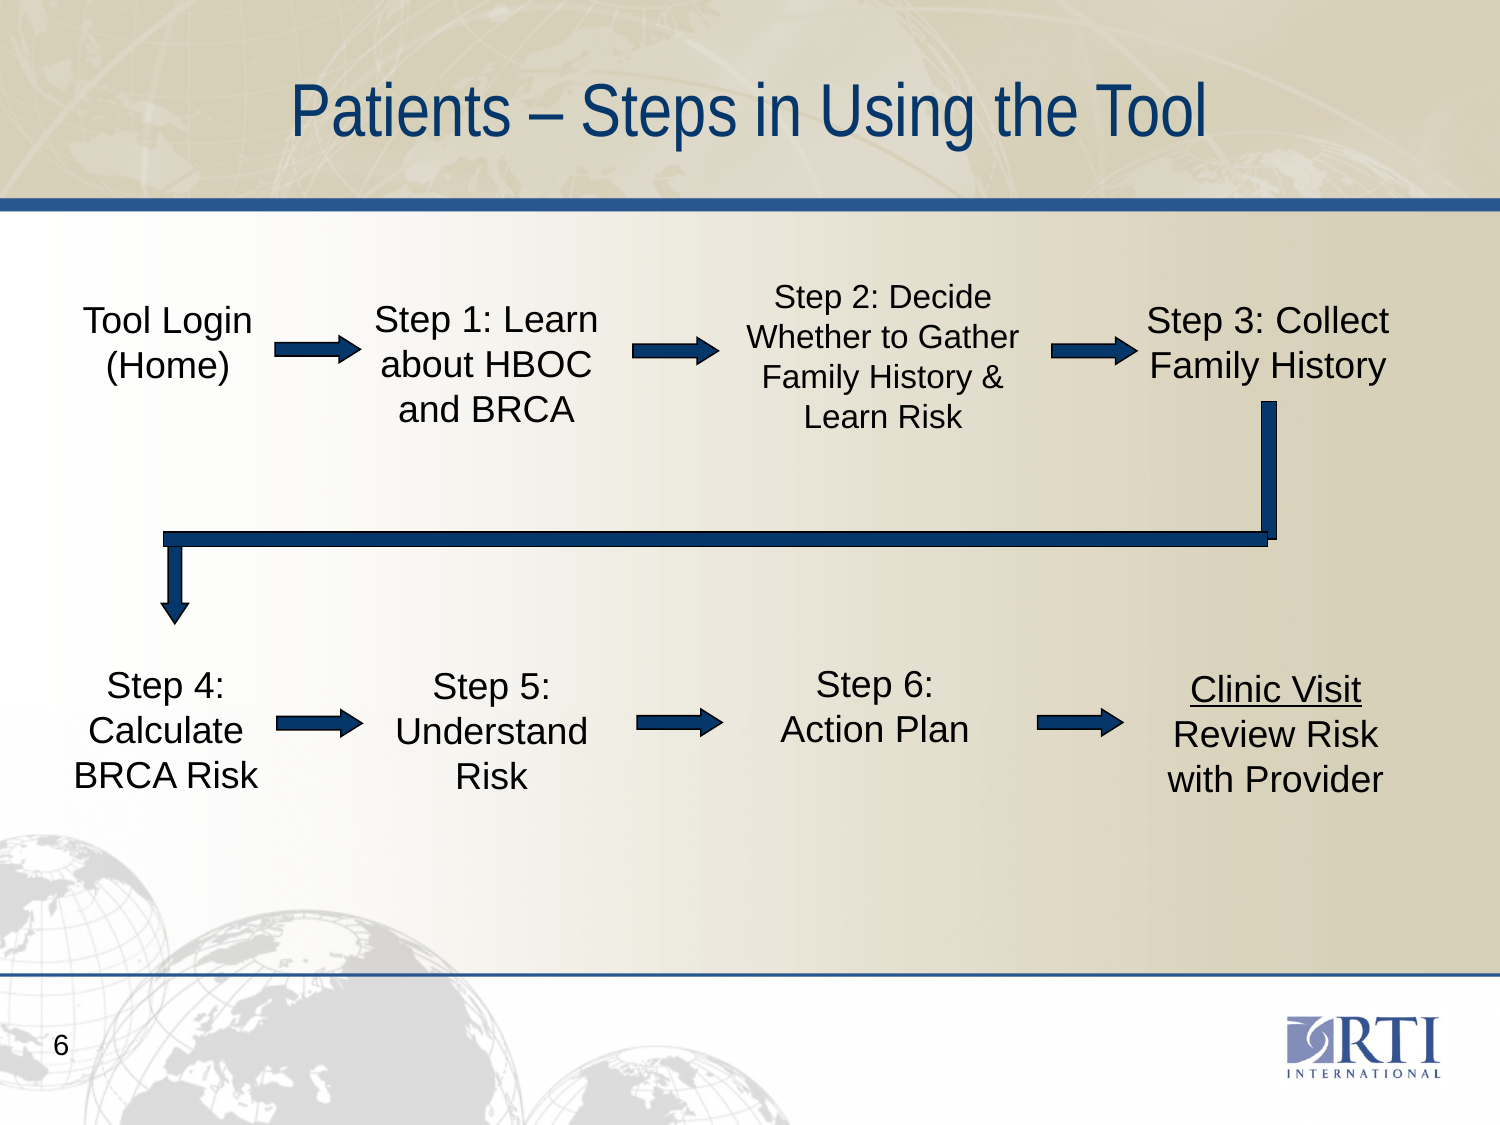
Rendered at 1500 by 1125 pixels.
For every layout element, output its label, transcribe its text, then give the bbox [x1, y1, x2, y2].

title Patients – Steps in Using the Tool [112, 37, 1388, 176]
picture [0, 977, 1500, 1125]
picture [0, 0, 1500, 973]
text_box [22, 267, 1420, 1069]
